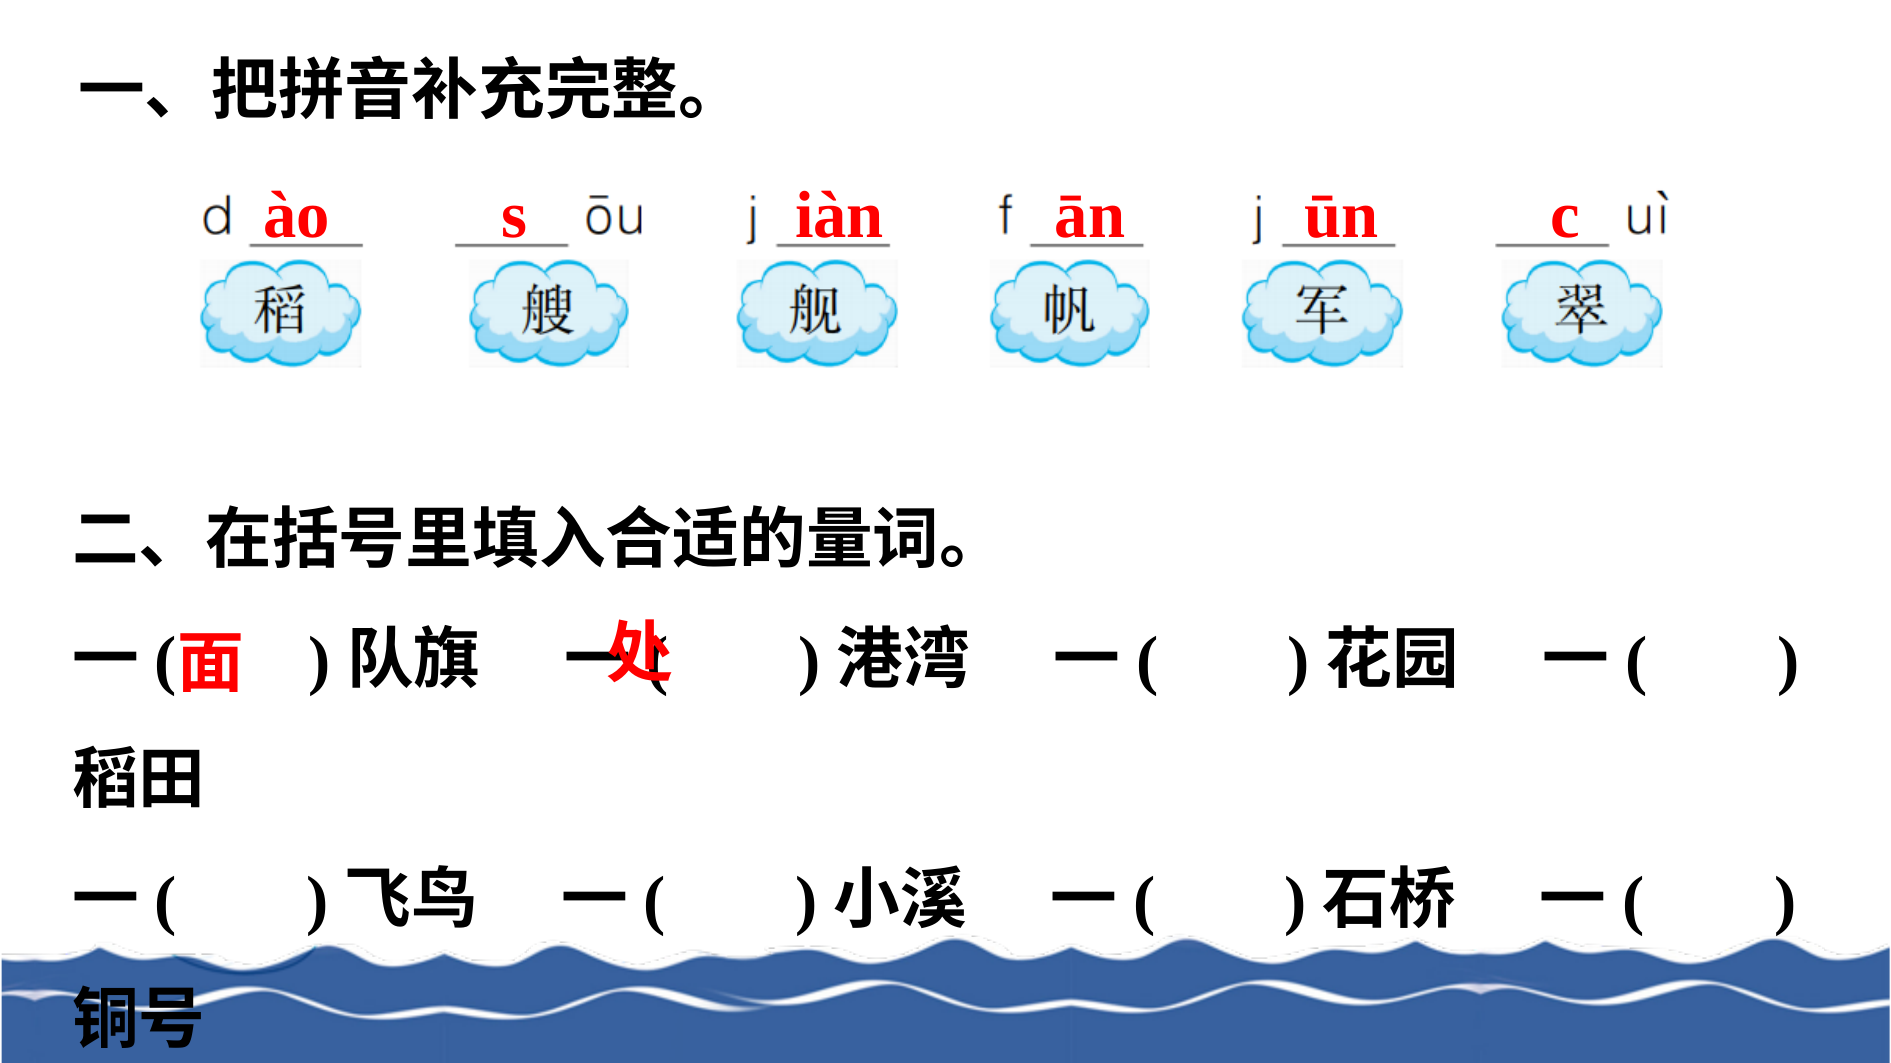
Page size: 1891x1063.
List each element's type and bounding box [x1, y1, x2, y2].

picture [1346, 900, 1373, 916]
text_box [57, 0, 1835, 828]
picture [1408, 886, 1423, 898]
picture [1, 886, 1891, 1063]
picture [937, 886, 947, 891]
